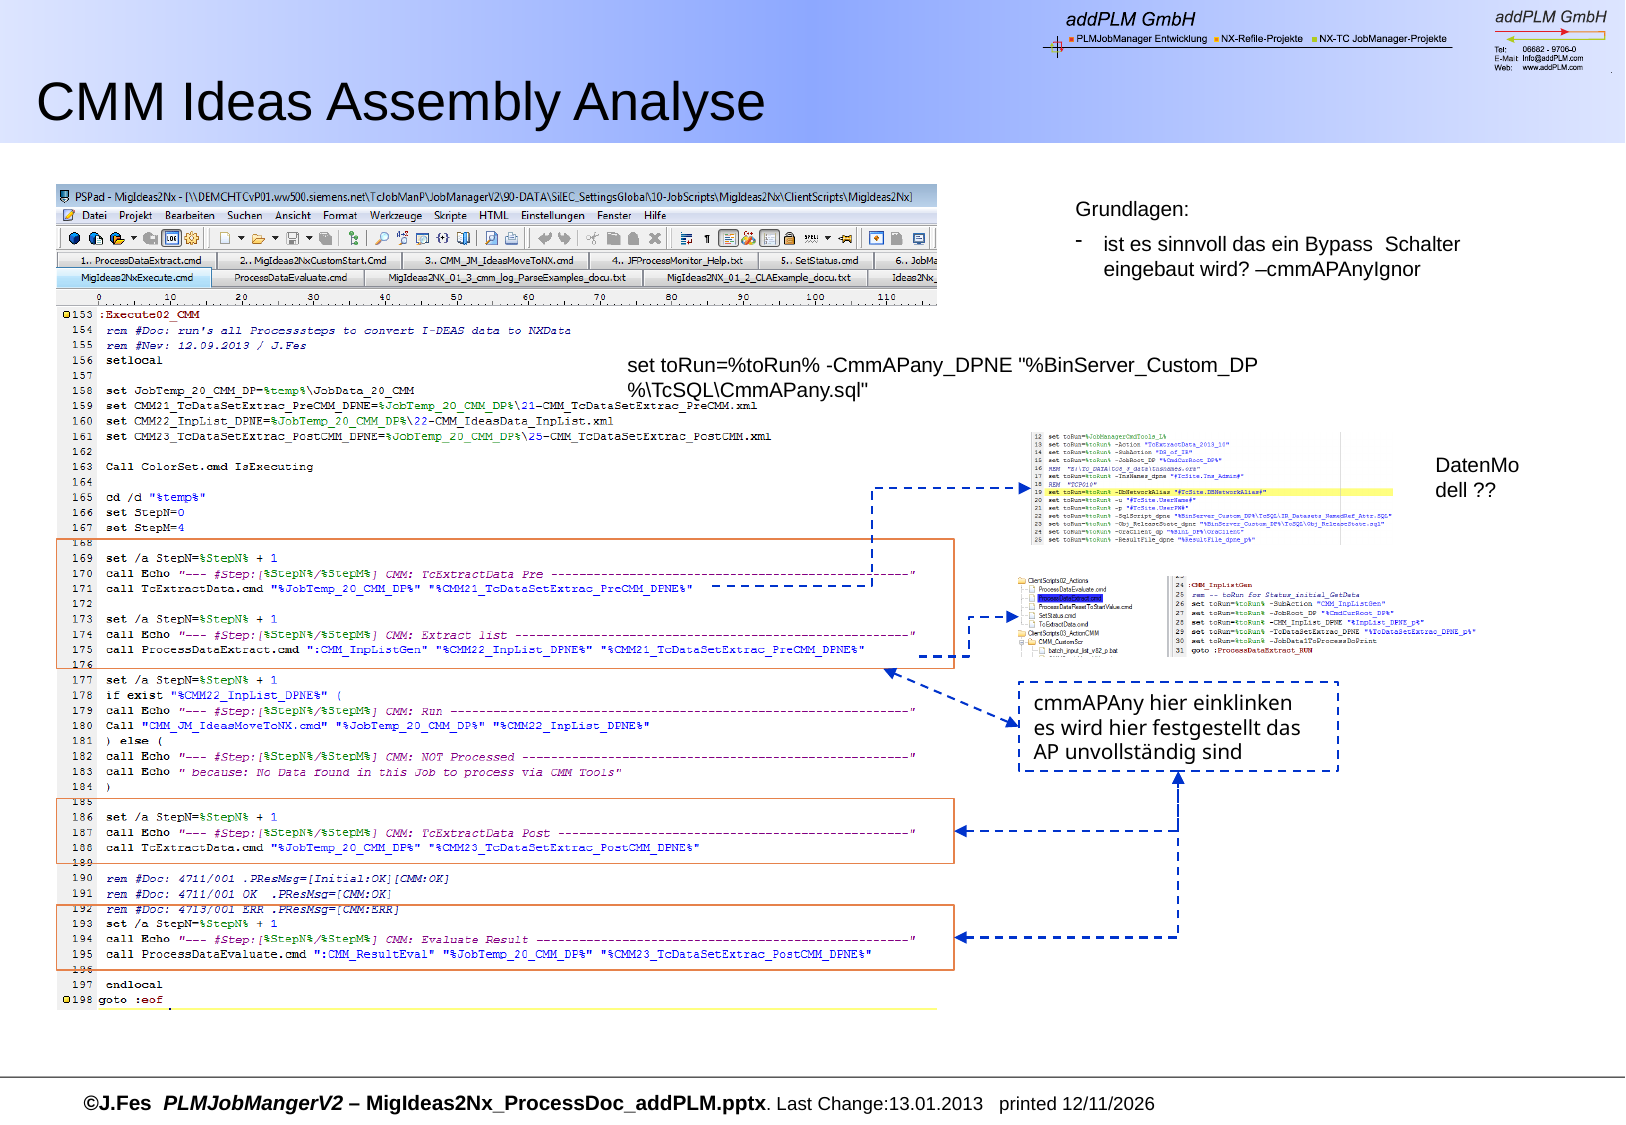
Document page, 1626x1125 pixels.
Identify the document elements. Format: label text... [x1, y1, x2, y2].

text_box [942, 595, 955, 615]
text_box Grundlagen: ist es sinnvoll das ein Bypass Schalter eingebaut wird? –cmmAPAnyIgnor [1060, 187, 1569, 349]
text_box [711, 488, 1032, 587]
picture [1030, 432, 1393, 545]
title CMM Ideas Assembly Analyse [21, 59, 1612, 138]
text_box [918, 616, 1020, 657]
text_box DatenModell ?? [1420, 444, 1539, 509]
picture [56, 184, 938, 1010]
text_box [942, 904, 955, 971]
text_box set toRun=%toRun% -CmmAPany_DPNE "%BinServer_Custom_DP%\TcSQL\CmmAPany.sql" [942, 343, 1279, 409]
picture [1018, 576, 1486, 657]
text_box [953, 772, 1179, 938]
text_box [942, 798, 948, 864]
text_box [883, 668, 1019, 728]
text_box cmmAPAny hier einklinken es wird hier festgestellt das AP unvollständig sind [1018, 681, 1338, 772]
